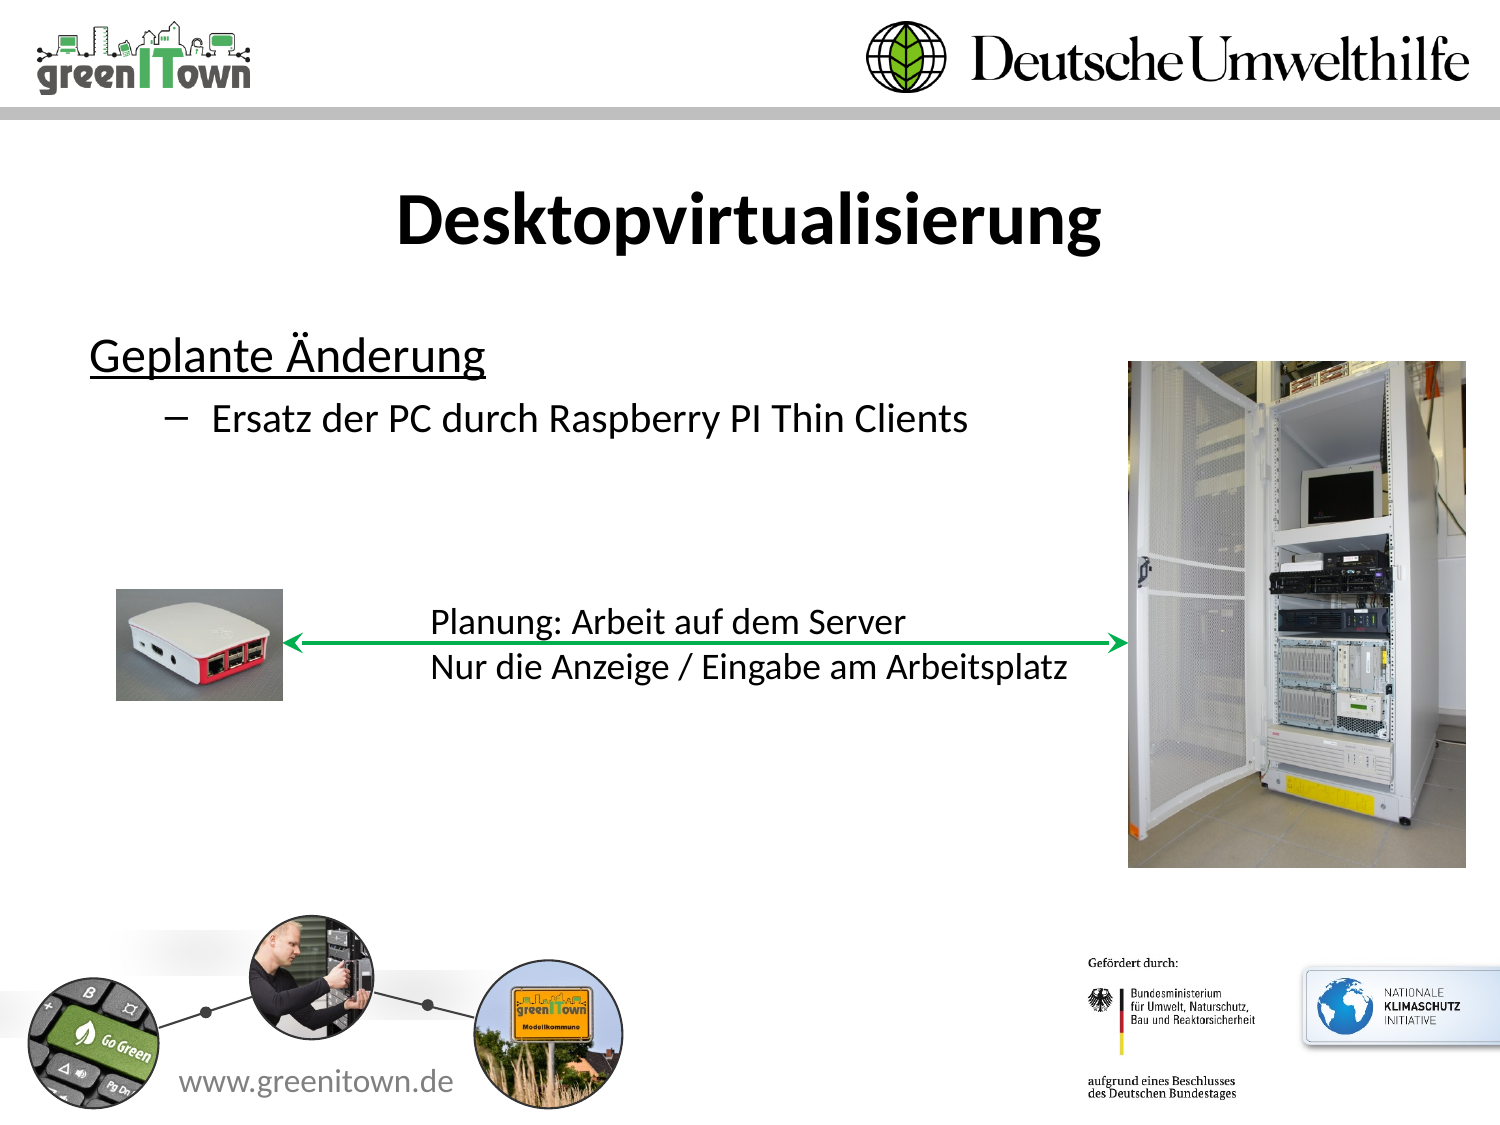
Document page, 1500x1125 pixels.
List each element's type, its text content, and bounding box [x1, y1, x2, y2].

picture [30, 980, 157, 1107]
picture [476, 962, 621, 1107]
picture [1033, 936, 1500, 1119]
text_box Planung: Arbeit auf dem Server Nur die Anzeige / Eingabe am Arbeitsplatz [415, 651, 1084, 694]
picture [866, 21, 1469, 93]
picture [1128, 361, 1466, 868]
text_box Planung: Arbeit auf dem Server Nur die Anzeige / Eingabe am Arbeitsplatz [415, 589, 1084, 642]
picture [37, 21, 250, 95]
picture [252, 918, 372, 1038]
picture [115, 588, 283, 701]
title Desktopvirtualisierung [75, 162, 1425, 314]
list Geplante Änderung Ersatz der PC durch Raspberry PI Thin Clients [75, 314, 1425, 918]
